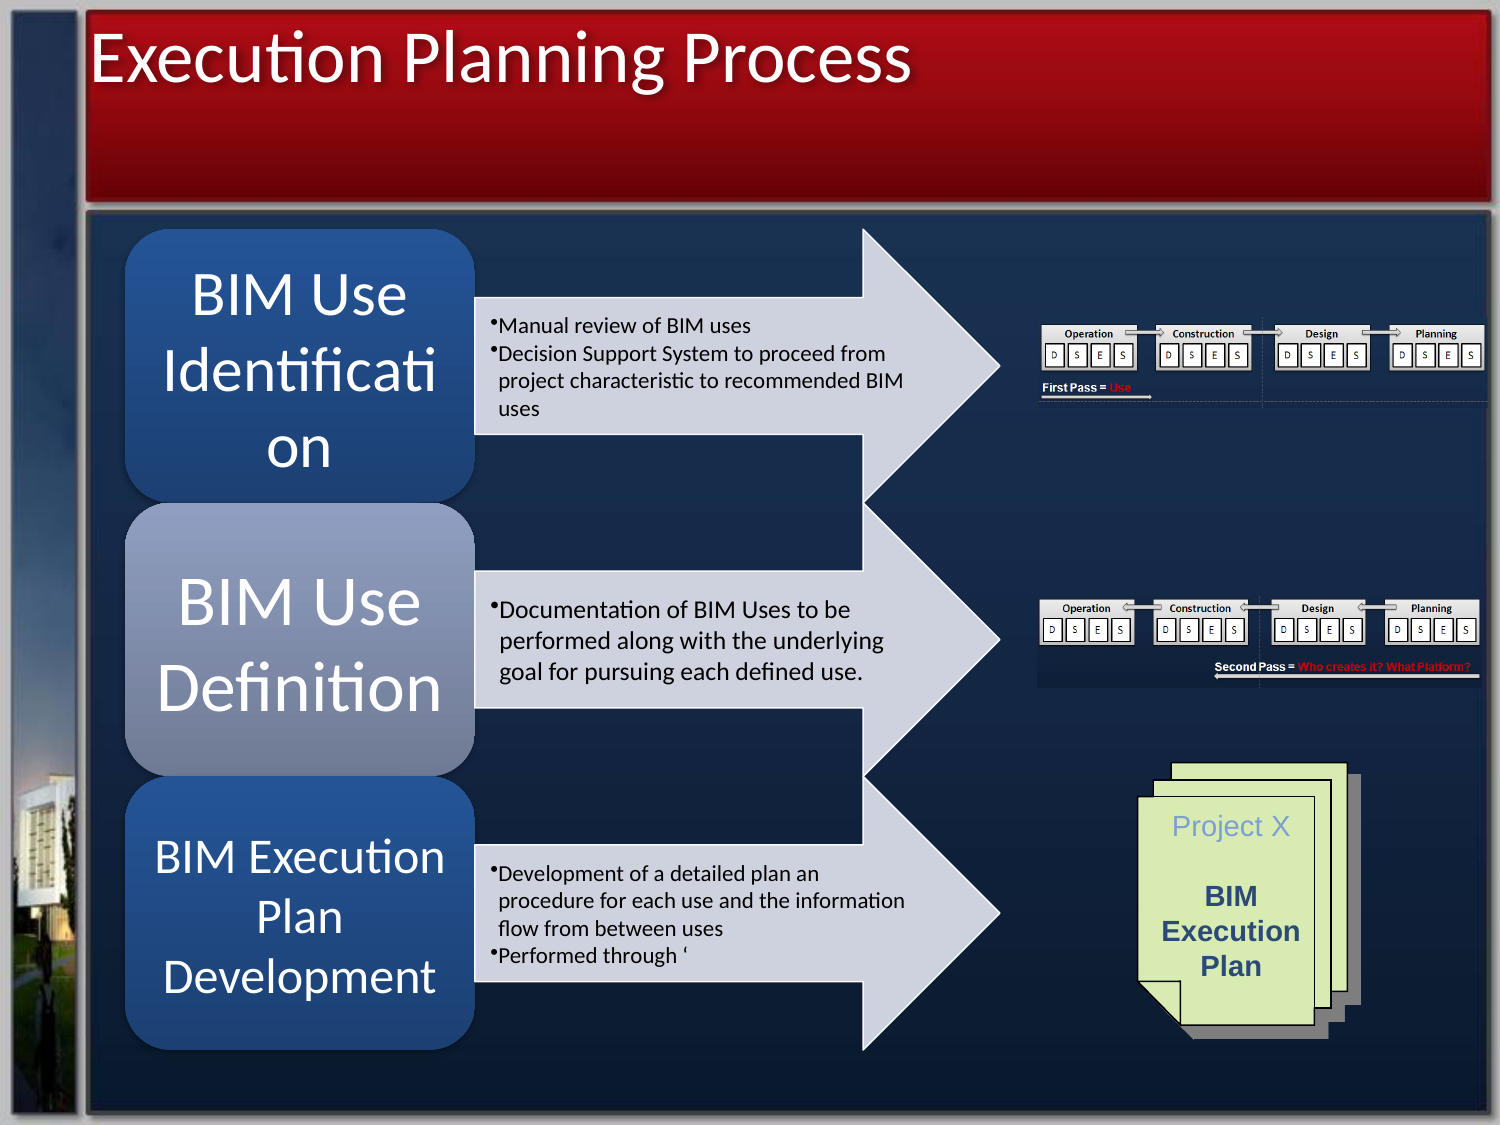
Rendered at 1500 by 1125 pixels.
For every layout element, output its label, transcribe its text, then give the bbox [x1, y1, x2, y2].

text_box [1137, 762, 1348, 1026]
text_box Project X BIM Execution Plan [1137, 799, 1325, 990]
picture [0, 0, 1500, 1125]
text_box Execution Planning Process [75, 0, 1325, 105]
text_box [124, 228, 1001, 1051]
